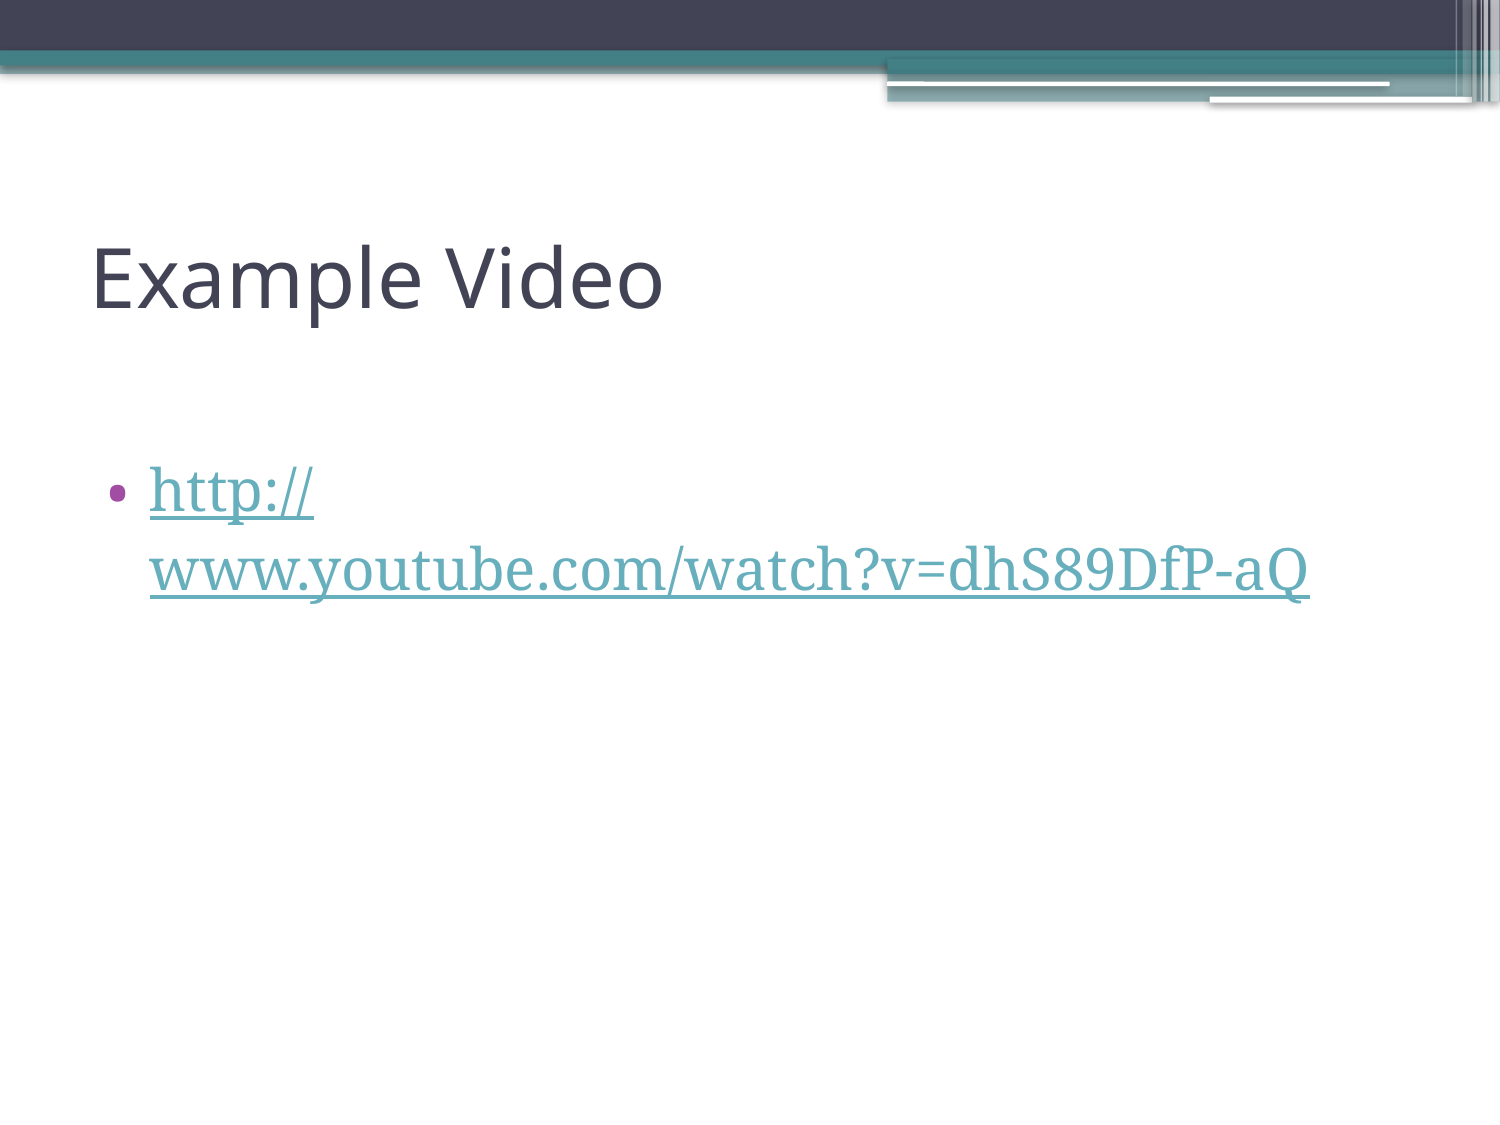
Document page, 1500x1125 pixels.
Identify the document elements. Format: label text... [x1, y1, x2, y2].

title Example Video [75, 187, 1425, 363]
list http://www.youtube.com/watch?v=dhS89DfP-aQ [75, 368, 1425, 1079]
